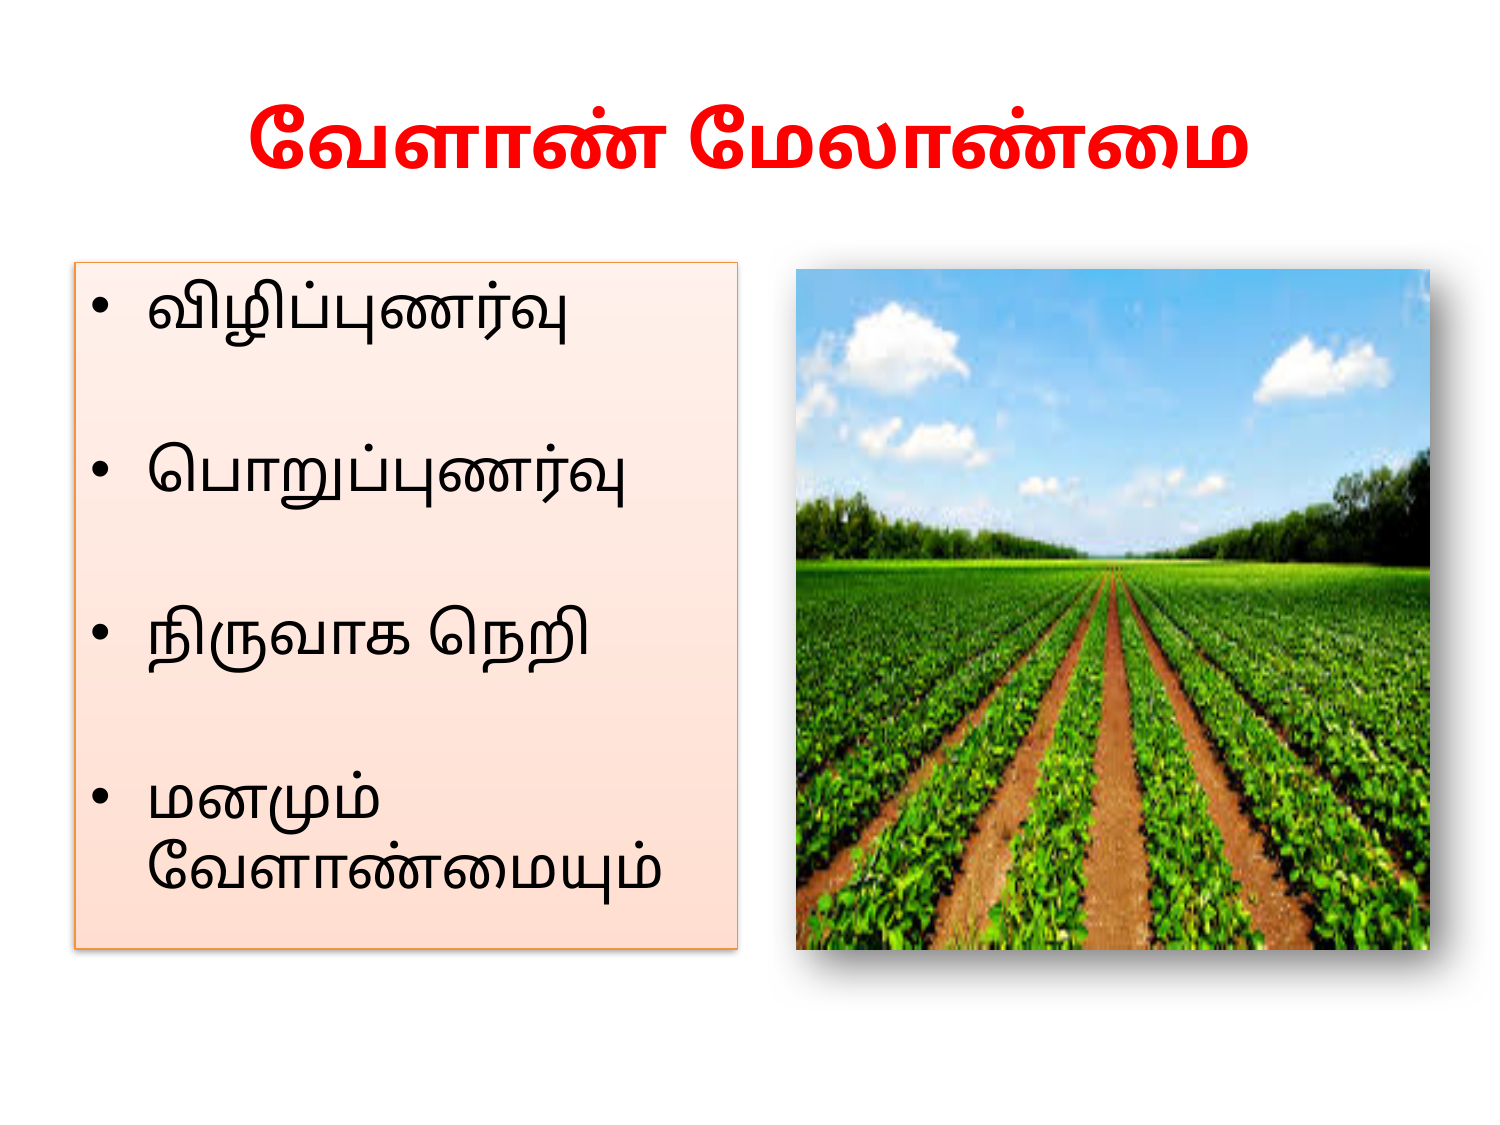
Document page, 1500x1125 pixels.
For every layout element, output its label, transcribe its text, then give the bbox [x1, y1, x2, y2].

list விழிப்புணர்வு பொறுப்புணர்வு நிருவாக நெறி மனமும் வேளாண்மையும் [74, 262, 738, 950]
title வேளாண் மேலாண்மை [75, 45, 1425, 233]
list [796, 269, 1430, 950]
